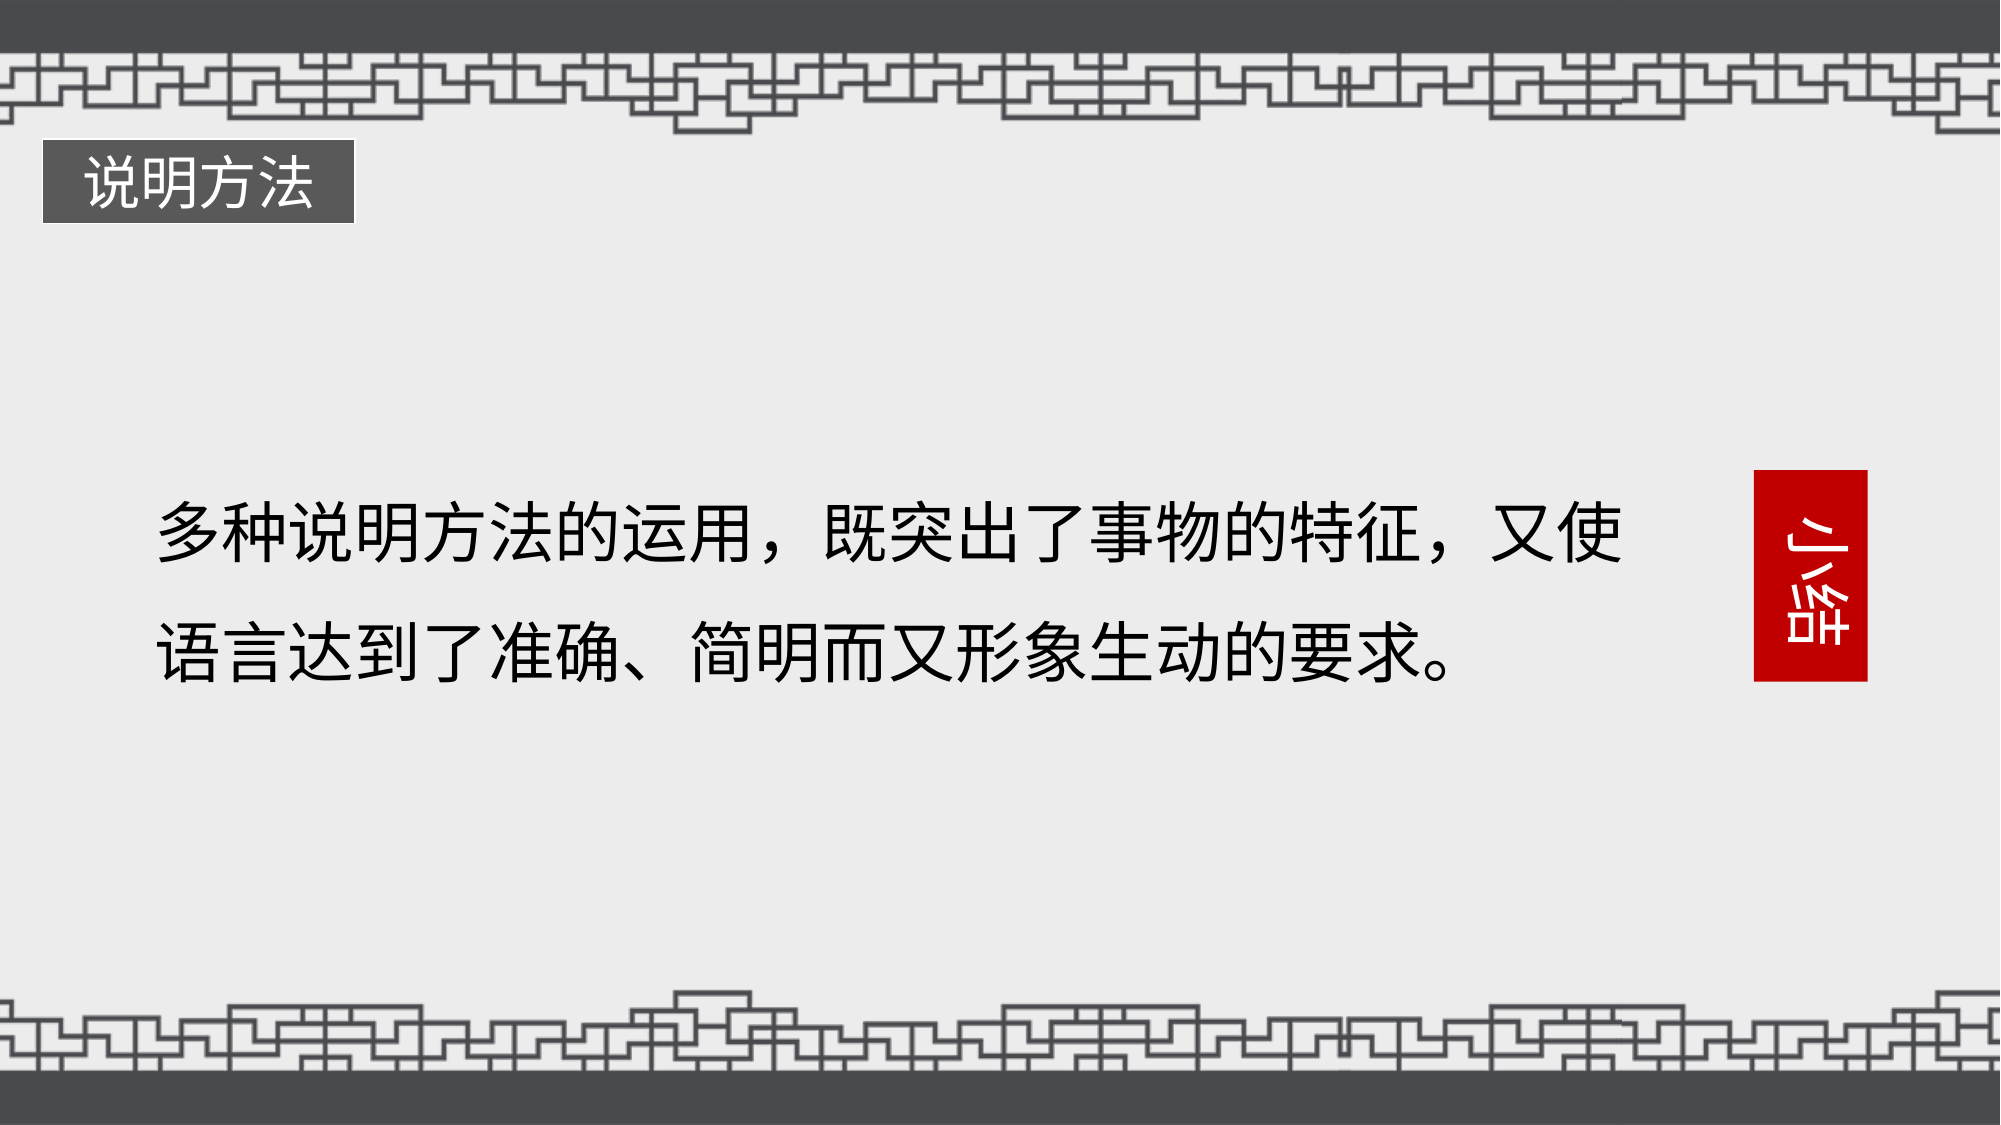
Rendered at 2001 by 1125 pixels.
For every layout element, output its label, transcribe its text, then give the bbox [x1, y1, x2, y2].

text_box 说明方法 [42, 139, 355, 224]
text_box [0, 989, 2000, 1125]
text_box 多种说明方法的运用，既突出了事物的特征，又使语言达到了准确、简明而又形象生动的要求。 [139, 443, 1687, 698]
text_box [0, 0, 2000, 136]
text_box 小结 [1753, 470, 1868, 682]
